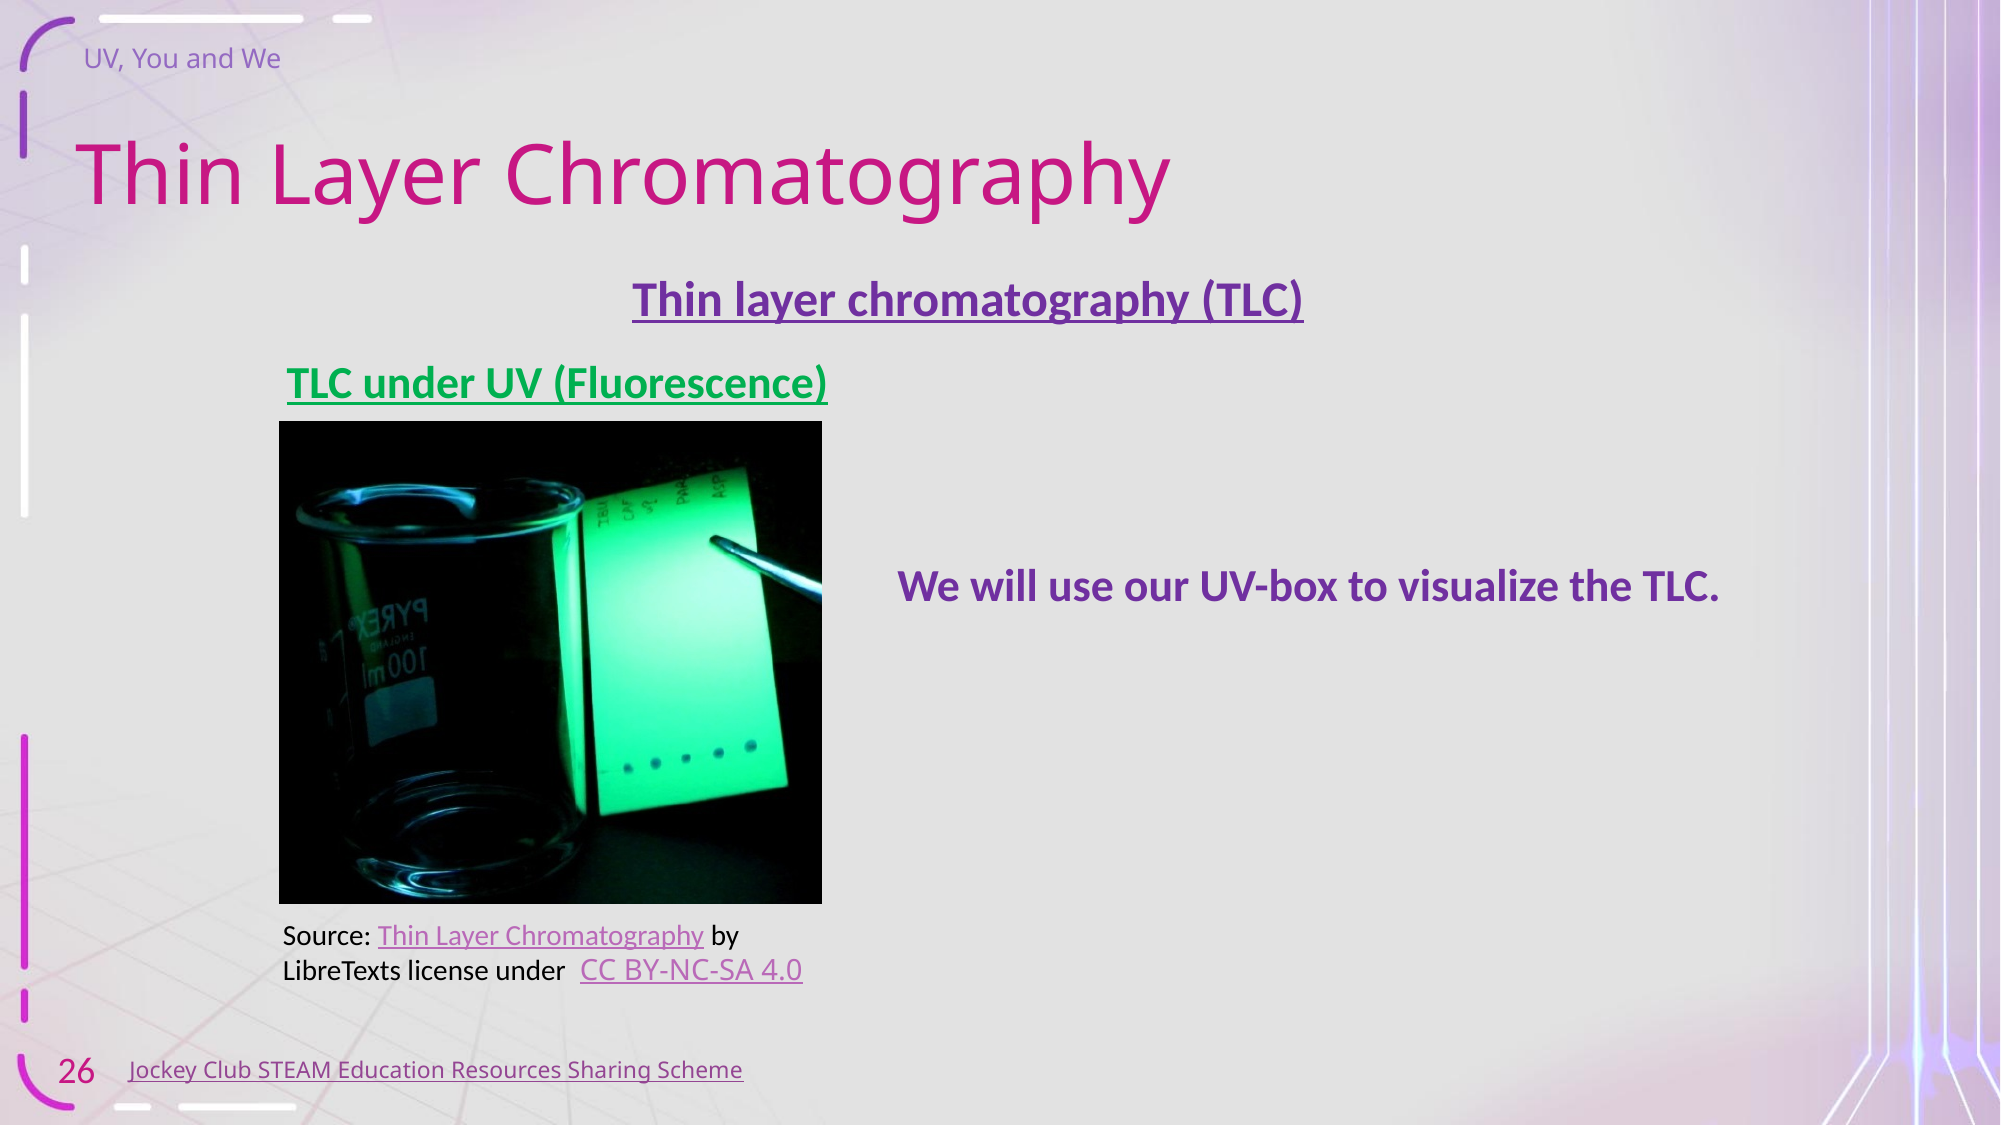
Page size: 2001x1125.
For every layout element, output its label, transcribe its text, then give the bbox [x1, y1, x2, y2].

text_box We will use our UV-box to visualize the TLC. [882, 548, 1737, 619]
text_box Source: Thin Layer Chromatography by LibreTexts license under CC BY-NC-SA 4.0 [268, 908, 822, 998]
picture [0, 0, 2001, 1125]
text_box TLC under UV (Fluorescence) [271, 345, 844, 416]
title Thin Layer Chromatography [61, 63, 1571, 279]
text_box Thin layer chromatography (TLC) [617, 259, 1319, 335]
